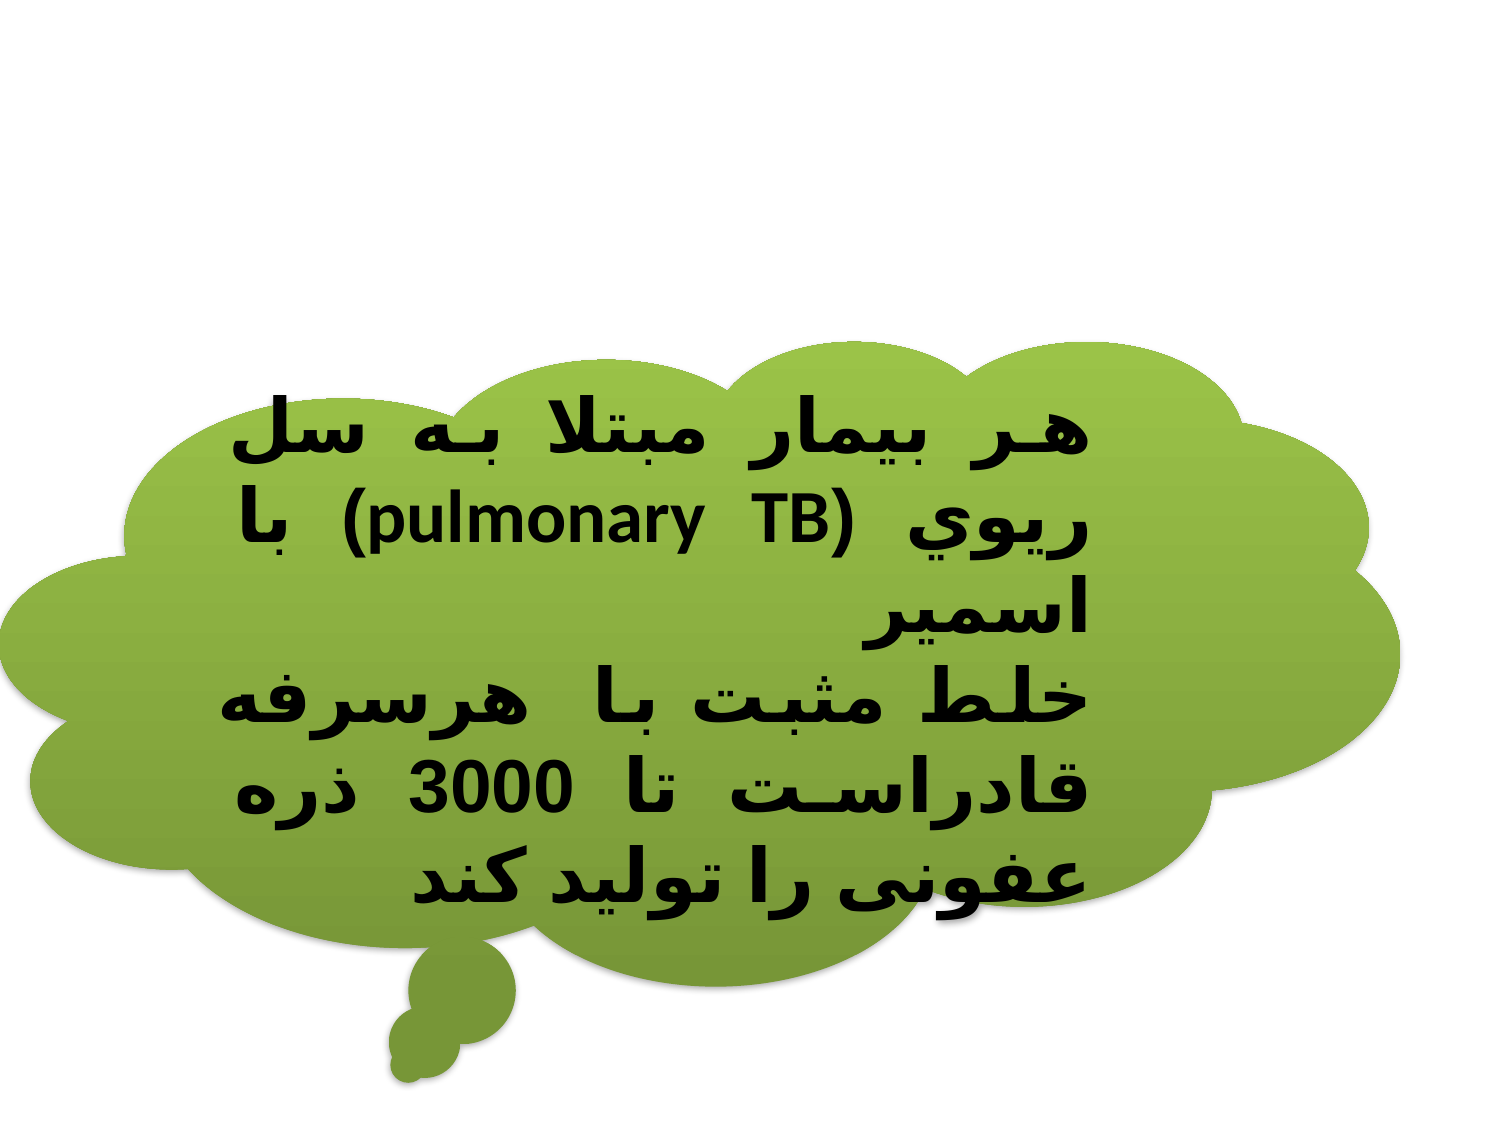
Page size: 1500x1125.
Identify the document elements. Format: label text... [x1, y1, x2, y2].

text_box هر بیمار مبتلا به سل ریوي (pulmonary TB) با اسمیر خلط مثبت با هرسرفه قادراست تا 3000 ذره عفونی را تولید کند [0, 341, 1401, 1083]
